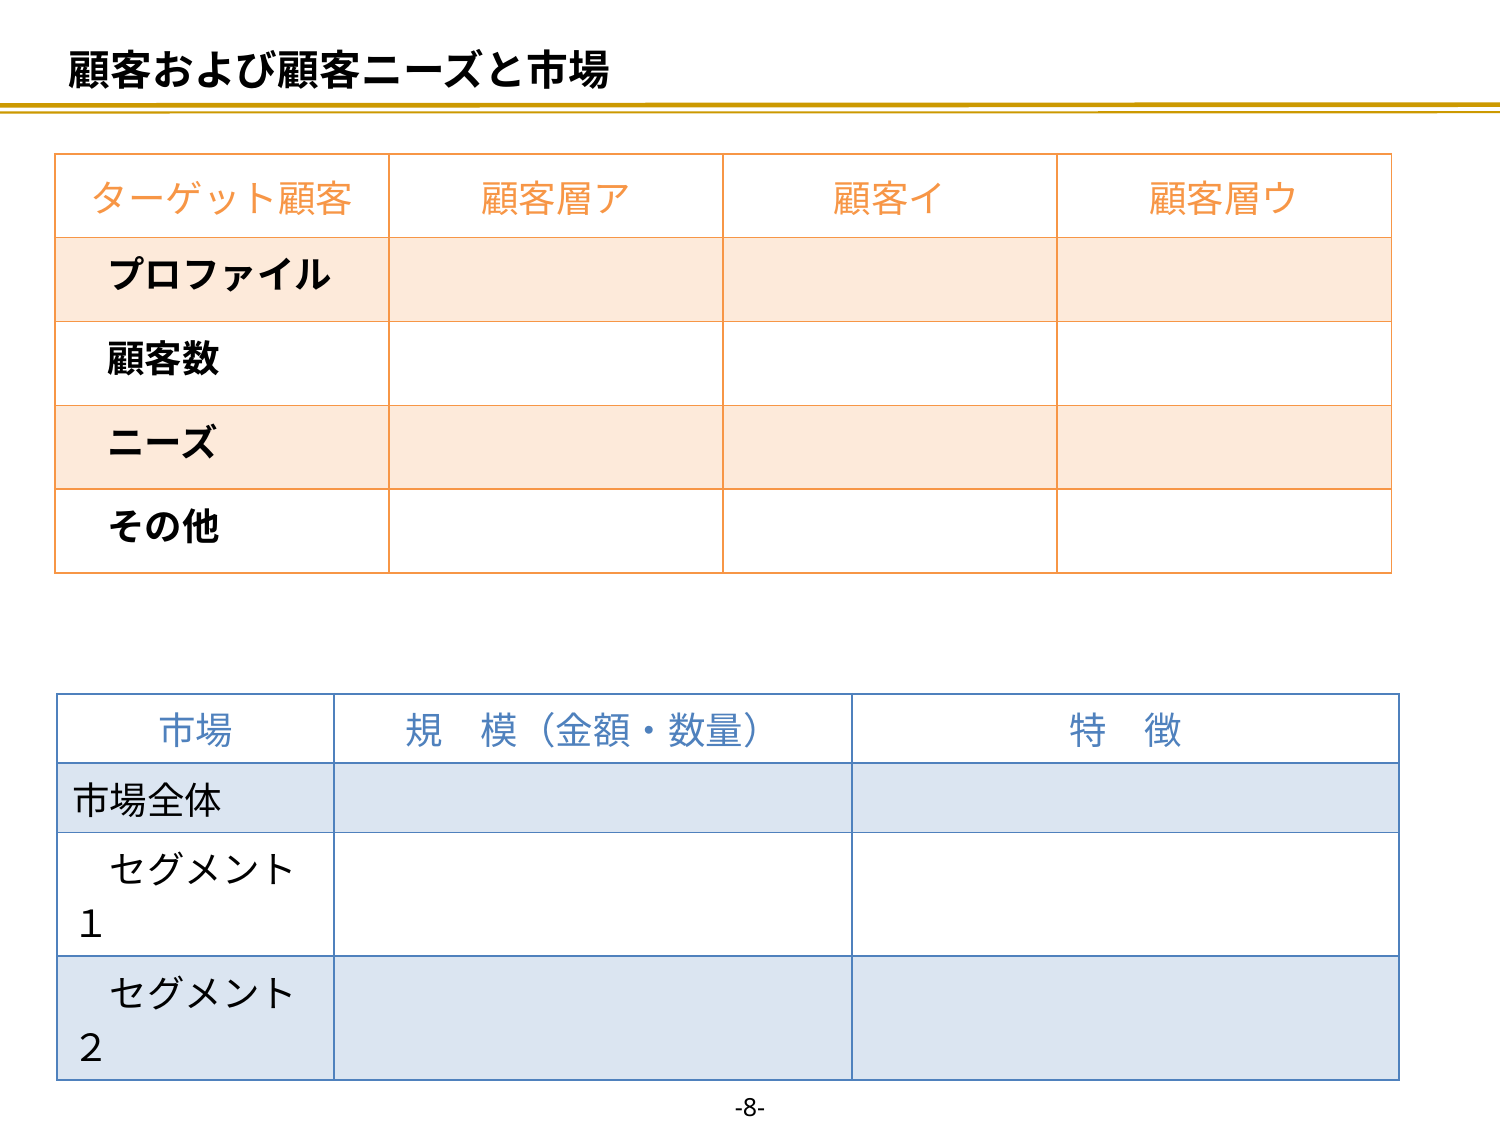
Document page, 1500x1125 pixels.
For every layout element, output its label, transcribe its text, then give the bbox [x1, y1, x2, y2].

table_cell [724, 406, 1056, 488]
table_cell [390, 406, 722, 488]
table_cell [1058, 490, 1391, 572]
table_cell [853, 833, 1398, 955]
table_cell [1058, 322, 1391, 405]
table_header 規 模（金額・数量） [335, 695, 851, 762]
table_cell [390, 322, 722, 405]
table_header 特 徴 [853, 695, 1398, 762]
table_cell その他 [56, 490, 388, 572]
table_cell [853, 764, 1398, 832]
table_cell [853, 957, 1398, 1079]
table_cell [724, 322, 1056, 405]
table_cell [335, 833, 851, 955]
table_cell セグメント２ [58, 957, 333, 1079]
table_cell [724, 490, 1056, 572]
table_cell 市場全体 [58, 764, 333, 832]
slide_number -7- [593, 1053, 907, 1110]
table_header 顧客層ア [390, 155, 722, 237]
table_cell [335, 764, 851, 832]
title 顧客および顧客ニーズと市場 [53, 12, 1330, 126]
table_cell [335, 957, 851, 1079]
table_cell プロファイル [56, 238, 388, 321]
table_cell [724, 238, 1056, 321]
table_header 顧客イ [724, 155, 1056, 237]
table_cell [390, 238, 722, 321]
table_header 市場 [58, 695, 333, 762]
table_cell [390, 490, 722, 572]
table_header 顧客層ウ [1058, 155, 1391, 237]
table_cell [1058, 238, 1391, 321]
table_cell [1058, 406, 1391, 488]
table_header ターゲット顧客 [56, 155, 388, 237]
table_cell 顧客数 [56, 322, 388, 405]
table_cell セグメント１ [58, 833, 333, 955]
table_cell ニーズ [56, 406, 388, 488]
